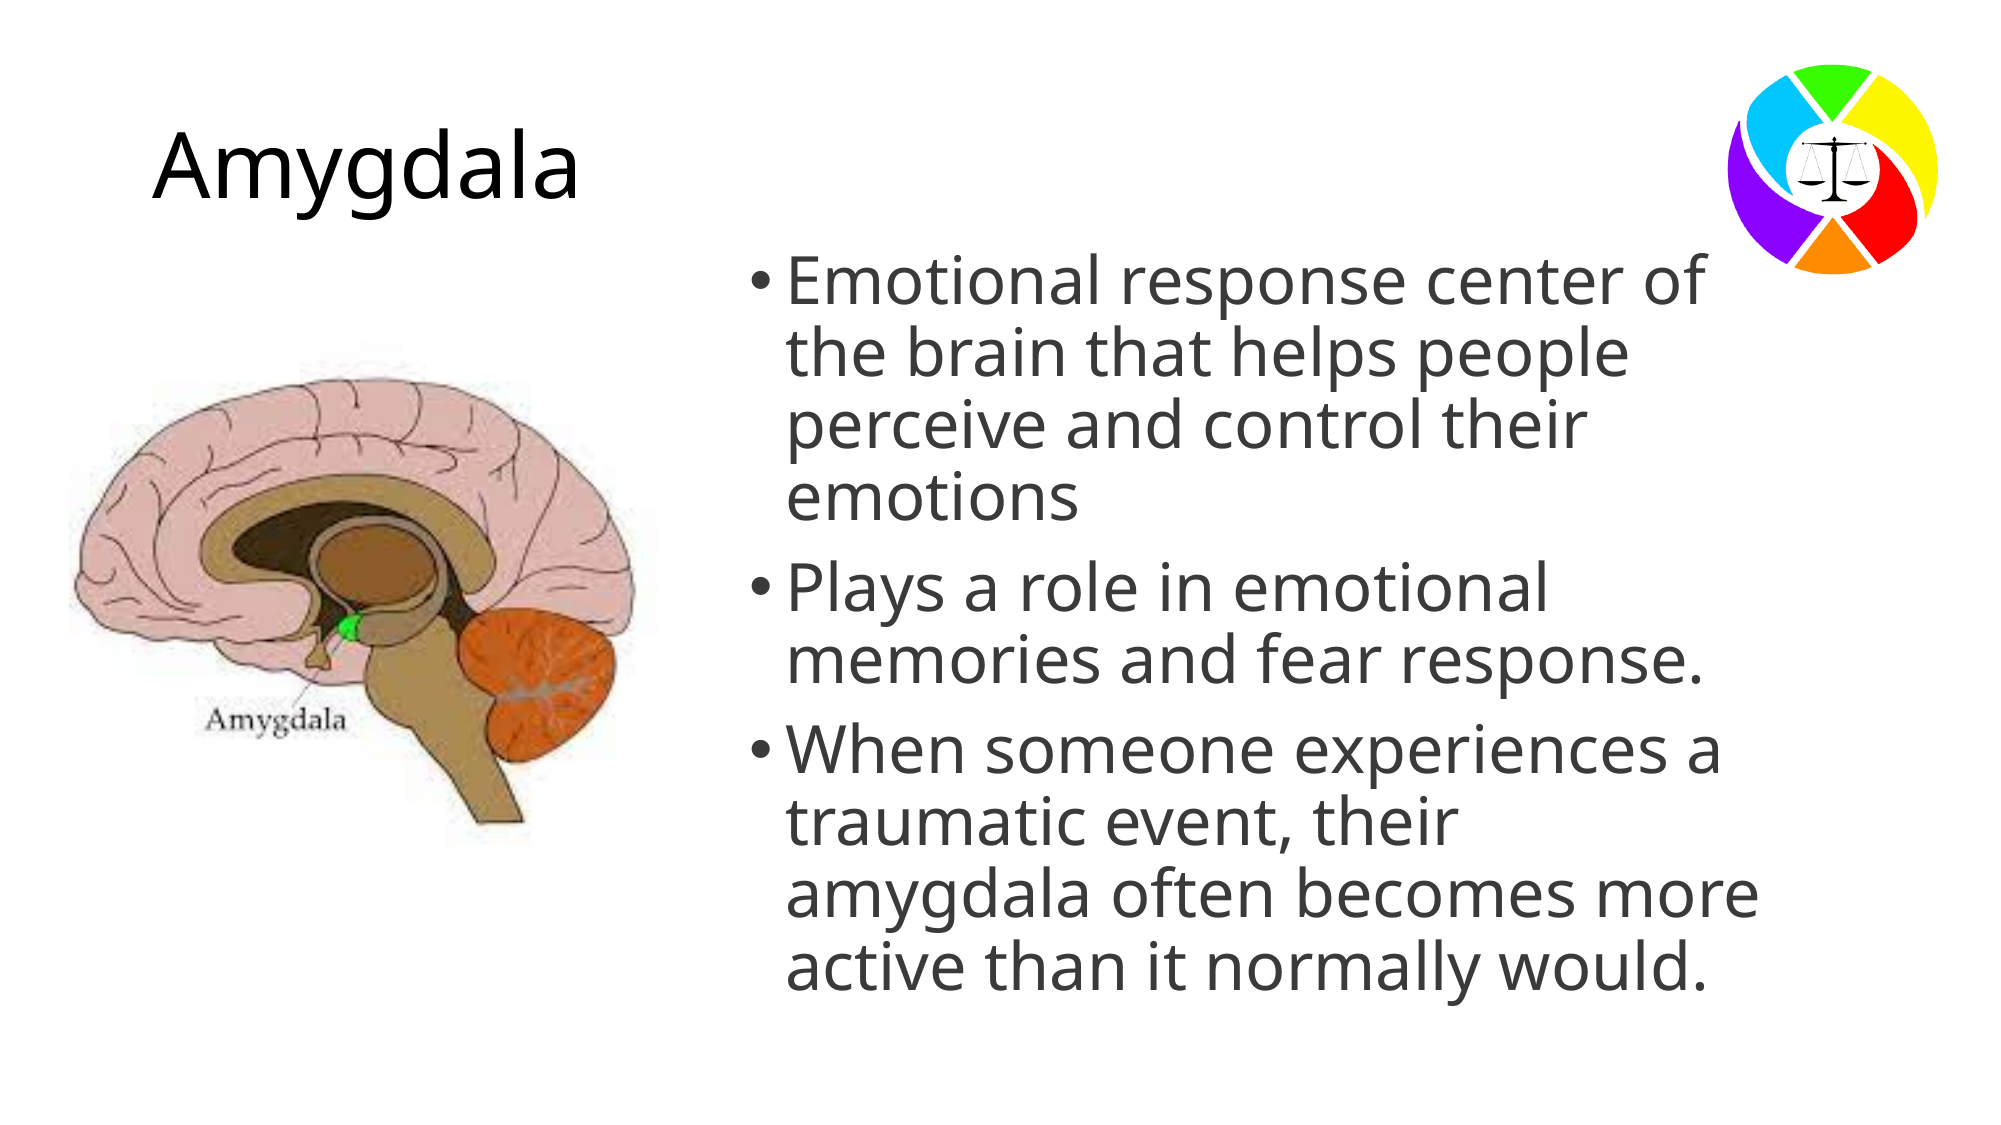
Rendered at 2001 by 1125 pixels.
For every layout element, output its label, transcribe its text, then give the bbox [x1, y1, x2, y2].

list Emotional response center of the brain that helps people perceive and control their emotions Plays a role in emotional memories and fear response. When someone experiences a traumatic event, their amygdala often becomes more active than it normally would. [734, 239, 1800, 1066]
picture [28, 341, 694, 863]
title Amygdala [137, 59, 1675, 278]
picture [1694, 29, 1973, 308]
